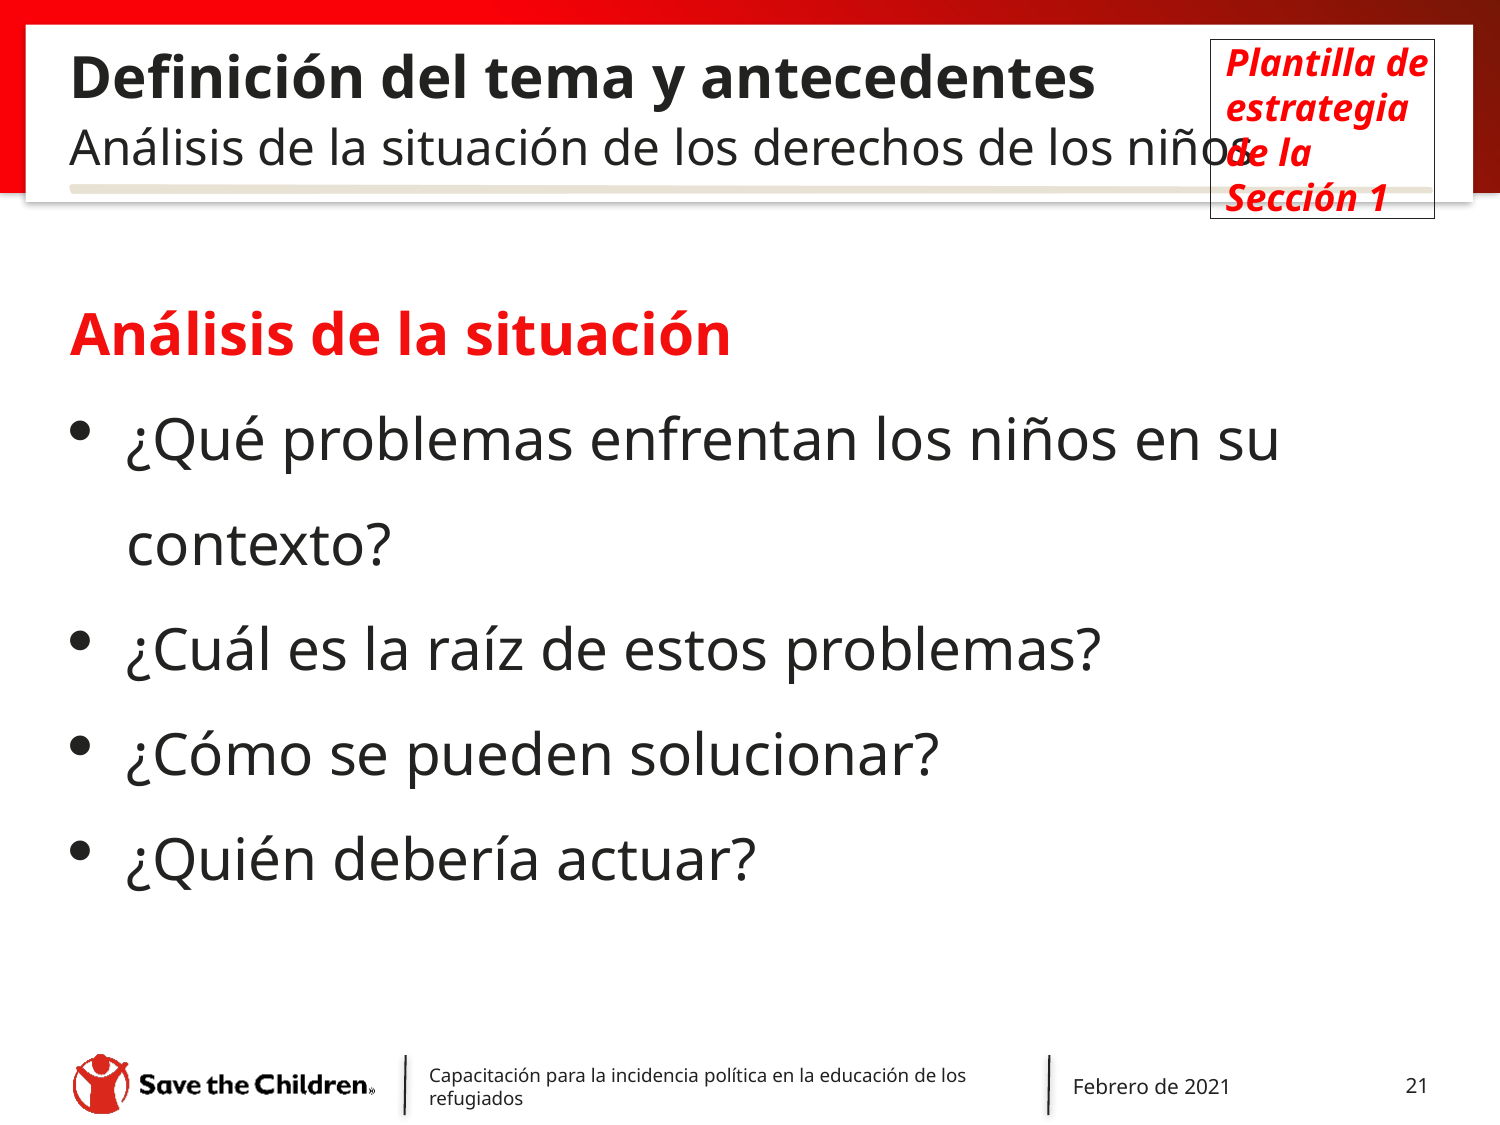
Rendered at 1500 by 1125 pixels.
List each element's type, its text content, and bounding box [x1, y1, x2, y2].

list Análisis de la situación de los derechos de los niños [69, 115, 1210, 176]
list Análisis de la situación ¿Qué problemas enfrentan los niños en su contexto? ¿Cuál es la raíz de estos problemas? ¿Cómo se pueden solucionar? ¿Quién debería actuar? [70, 262, 1428, 1035]
slide_number 21 [1317, 1056, 1445, 1117]
title Definición del tema y antecedentes [69, 33, 1429, 115]
text_box Plantilla de estrategia de la Sección 1 [1210, 39, 1435, 219]
slide_number Febrero de 2021 [1057, 1056, 1317, 1117]
picture [69, 184, 1210, 194]
footer Capacitación para la incidencia política en la educación de los refugiados [414, 1056, 1042, 1117]
picture [62, 1043, 386, 1125]
